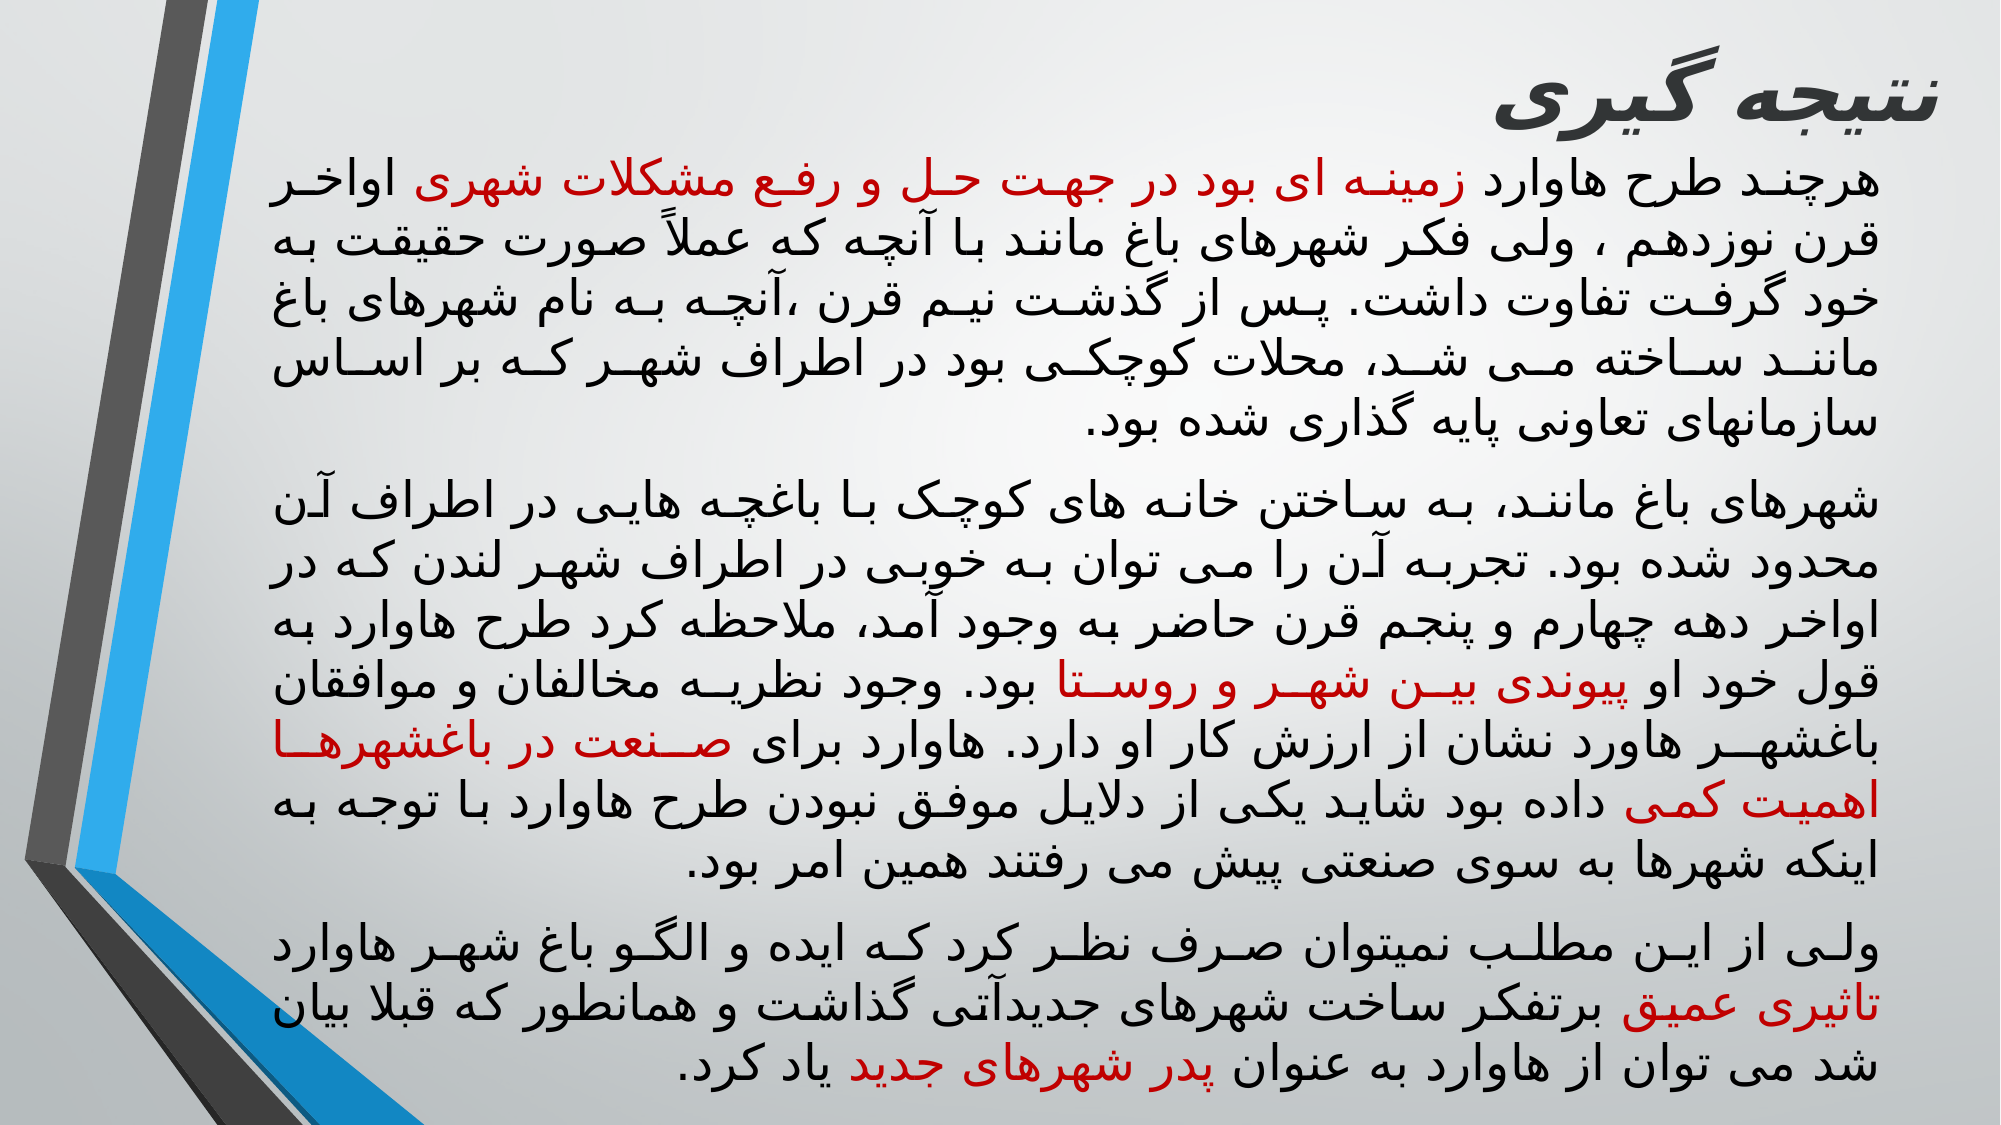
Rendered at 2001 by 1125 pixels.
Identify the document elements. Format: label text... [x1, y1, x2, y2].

title نتیجه گیری [310, 0, 1955, 233]
list هرچند طرح هاوارد زمینه ای بود در جهت حل و رفع مشکلات شهری اواخر قرن نوزدهم ، ولی فکر شهرهای باغ مانند با آنچه که عملاً صورت حقیقت به خود گرفت تفاوت داشت. پس از گذشت نیم قرن ،آنچه به نام شهرهای باغ مانند ساخته می شد، محلات کوچکی بود در اطراف شهر که بر اساس سازمانهای تعاونی پایه گذاری شده بود. شهرهای باغ مانند، به ساختن خانه های کوچک با باغچه هایی در اطراف آن محدود شده بود. تجربه آن را می توان به خوبی در اطراف شهر لندن که در اواخر دهه چهارم و پنجم قرن حاضر به وجود آمد، ملاحظه کرد طرح هاوارد به قول خود او پیوندی بین شهر و روستا بود. وجود نظریه مخالفان و موافقان باغشهر هاورد نشان از ارزش کار او دارد. هاوارد برای صنعت در باغشهرها اهمیت کمی داده بود شاید یکی از دلایل موفق نبودن طرح هاوارد با توجه به اینکه شهرها به سوی صنعتی پیش می رفتند همین امر بود. ولی از این مطلب نمیتوان صرف نظر کرد که ایده و الگو باغ شهر هاوارد تاثیری عمیق برتفکر ساخت شهرهای جدیدآتی گذاشت و همانطور که قبلا بیان شد می توان از هاوارد به عنوان پدر شهرهای جدید یاد کرد. [256, 411, 1907, 1072]
